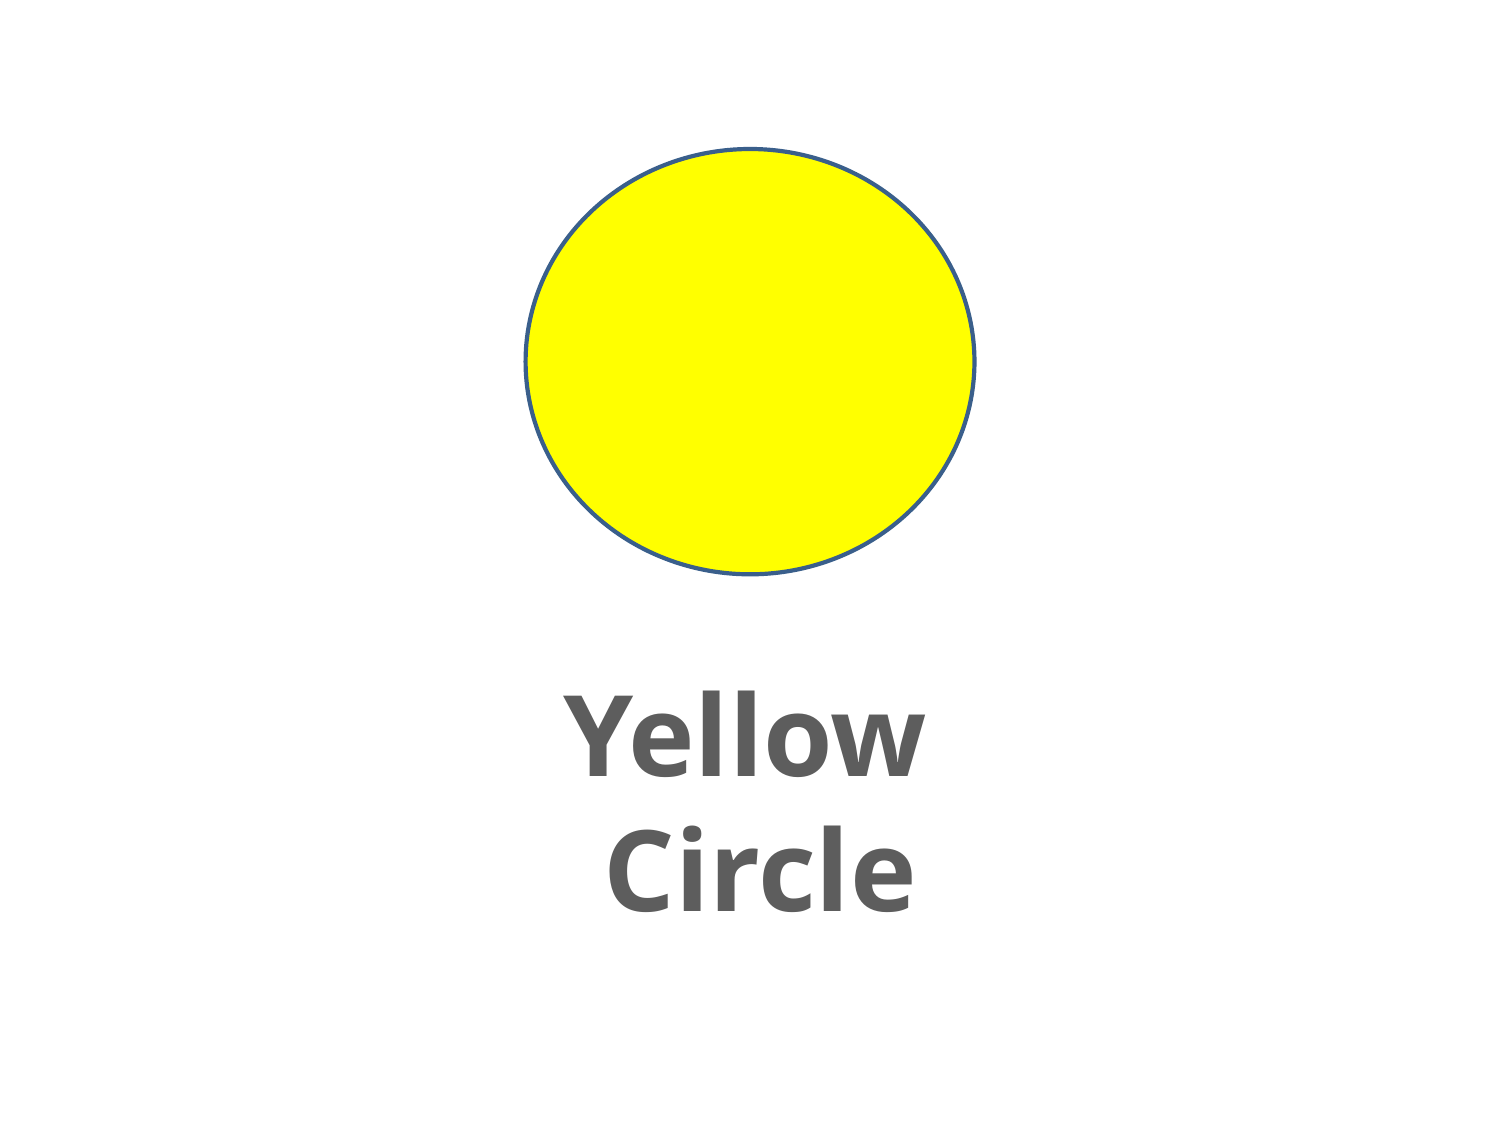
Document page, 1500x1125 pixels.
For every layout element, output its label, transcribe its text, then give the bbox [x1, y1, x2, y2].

text_box Yellow Circle [548, 656, 972, 942]
text_box [523, 146, 977, 577]
